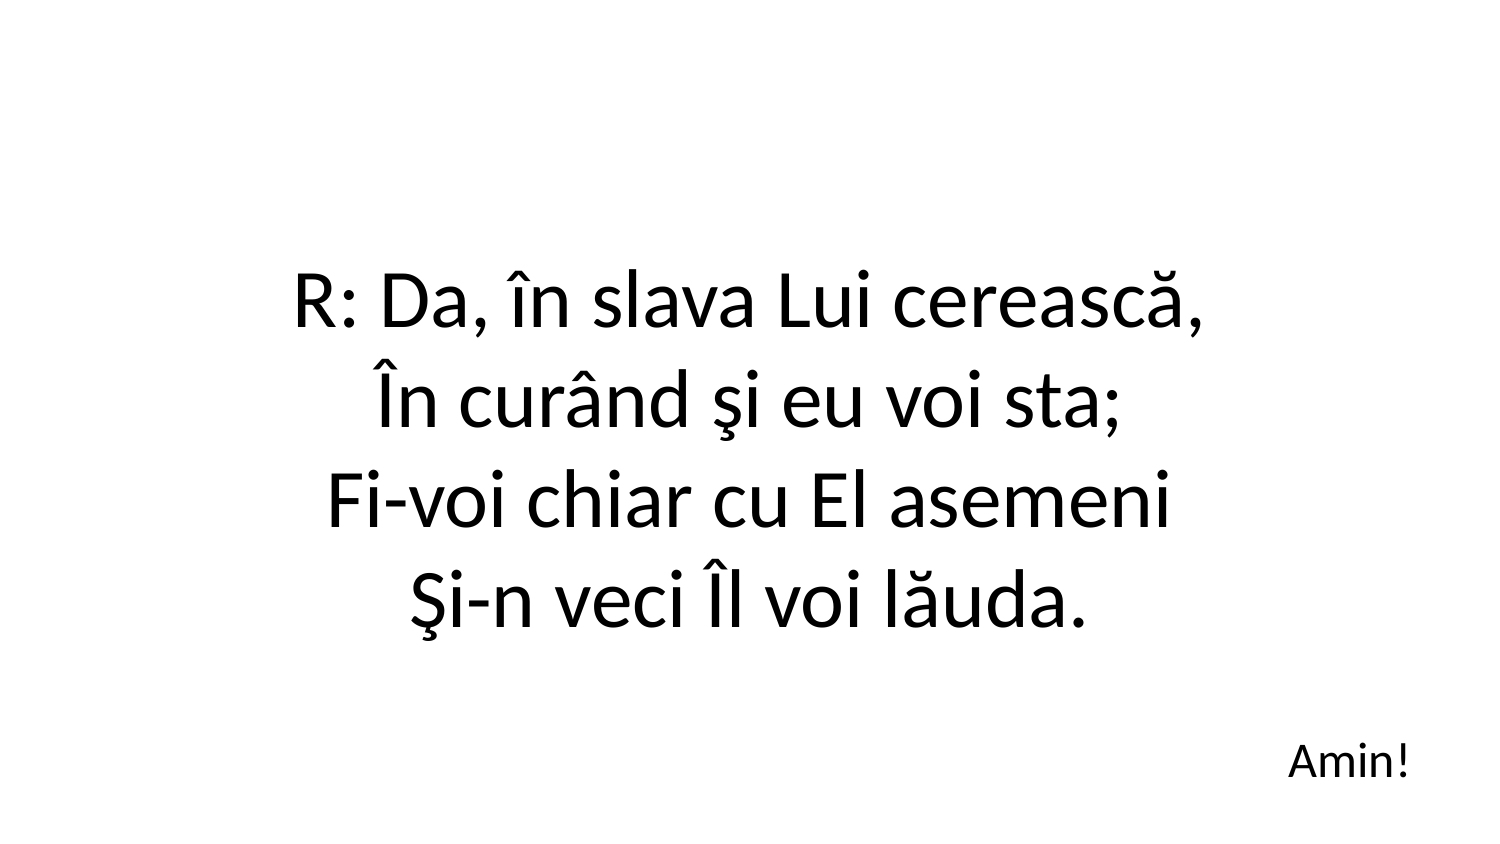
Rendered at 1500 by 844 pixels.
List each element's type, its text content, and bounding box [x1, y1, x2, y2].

text_box Amin! [1273, 674, 1427, 795]
text_box R: Da, în slava Lui cerească, În curând şi eu voi sta; Fi-voi chiar cu El asemeni Şi-n veci Îl voi lăuda. [277, 192, 1222, 652]
